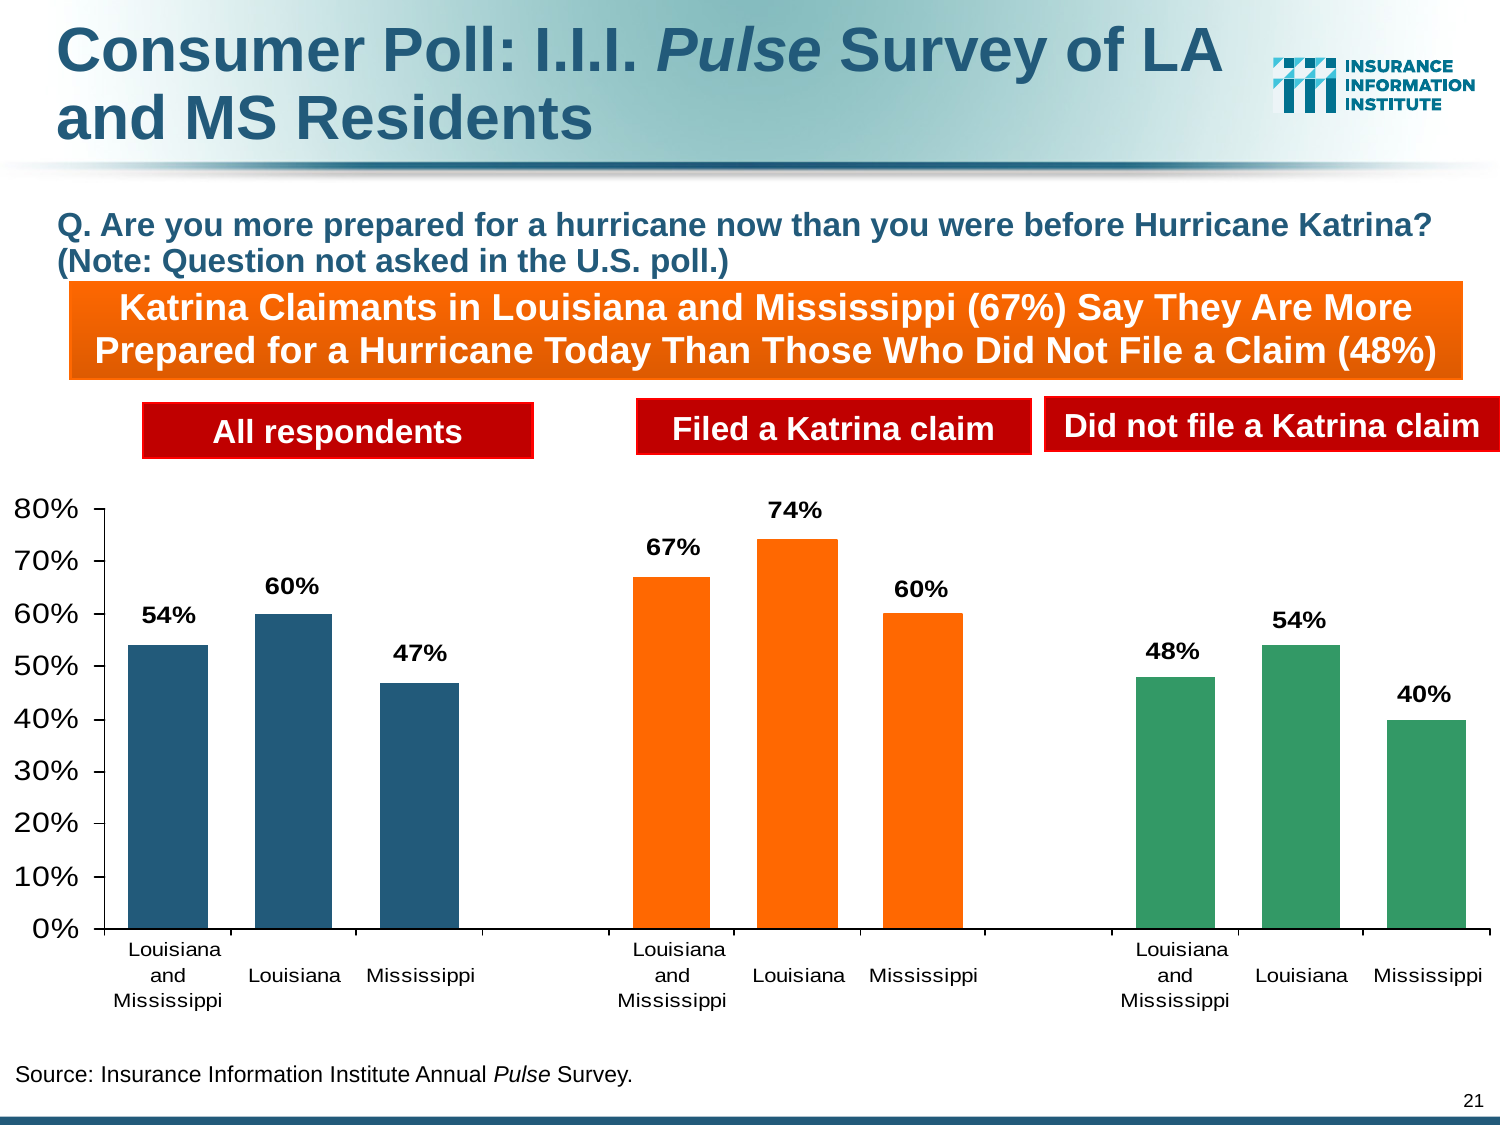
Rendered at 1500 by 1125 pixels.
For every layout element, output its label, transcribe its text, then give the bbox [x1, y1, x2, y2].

picture [0, 0, 1500, 189]
text_box 21 [1410, 1091, 1485, 1111]
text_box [0, 446, 1500, 1065]
text_box Source: Insurance Information Institute Annual Pulse Survey. [0, 1072, 731, 1101]
text_box Katrina Claimants in Louisiana and Mississippi (67%) Say They Are More Prepared for a Hurricane Today Than Those Who Did Not File a Claim (48%) [70, 282, 1463, 380]
title Consumer Poll: I.I.I. Pulse Survey of LA and MS Residents [48, 14, 1264, 157]
text_box All respondents [142, 403, 533, 444]
text_box Q. Are you more prepared for a hurricane now than you were before Hurricane Katrina? (Note: Question not asked in the U.S. poll.) [57, 207, 1458, 280]
text_box Did not file a Katrina claim [1044, 396, 1500, 445]
text_box Filed a Katrina claim [636, 399, 1031, 444]
